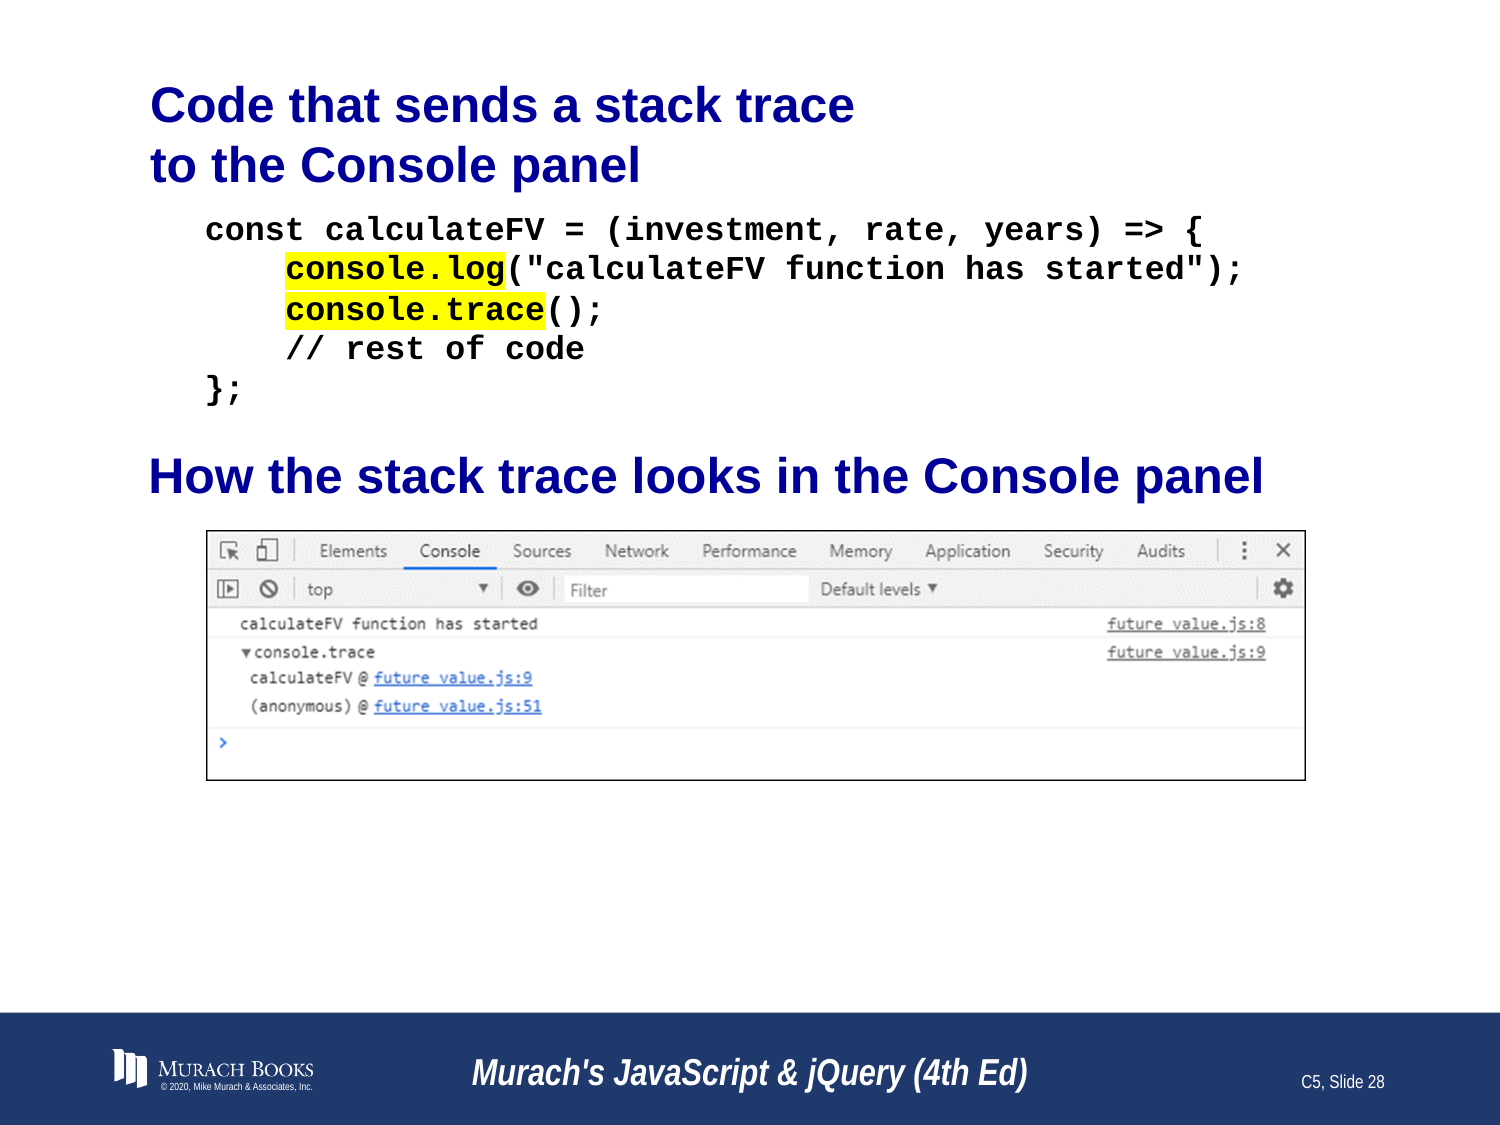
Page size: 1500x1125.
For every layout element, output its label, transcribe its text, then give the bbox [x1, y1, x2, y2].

slide_number Murach's JavaScript & jQuery (4th Ed) [463, 1025, 1050, 1100]
title Code that sends a stack trace to the Console panel [150, 72, 1350, 194]
footer © 2020, Mike Murach & Associates, Inc. [12, 1025, 463, 1100]
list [205, 530, 1306, 782]
list const calculateFV = (investment, rate, years) => { console.log("calculateFV function has started"); console.trace(); // rest of code }; How the stack trace looks in the Console panel [133, 199, 1346, 563]
slide_number C5, Slide 28 [1087, 1025, 1400, 1100]
